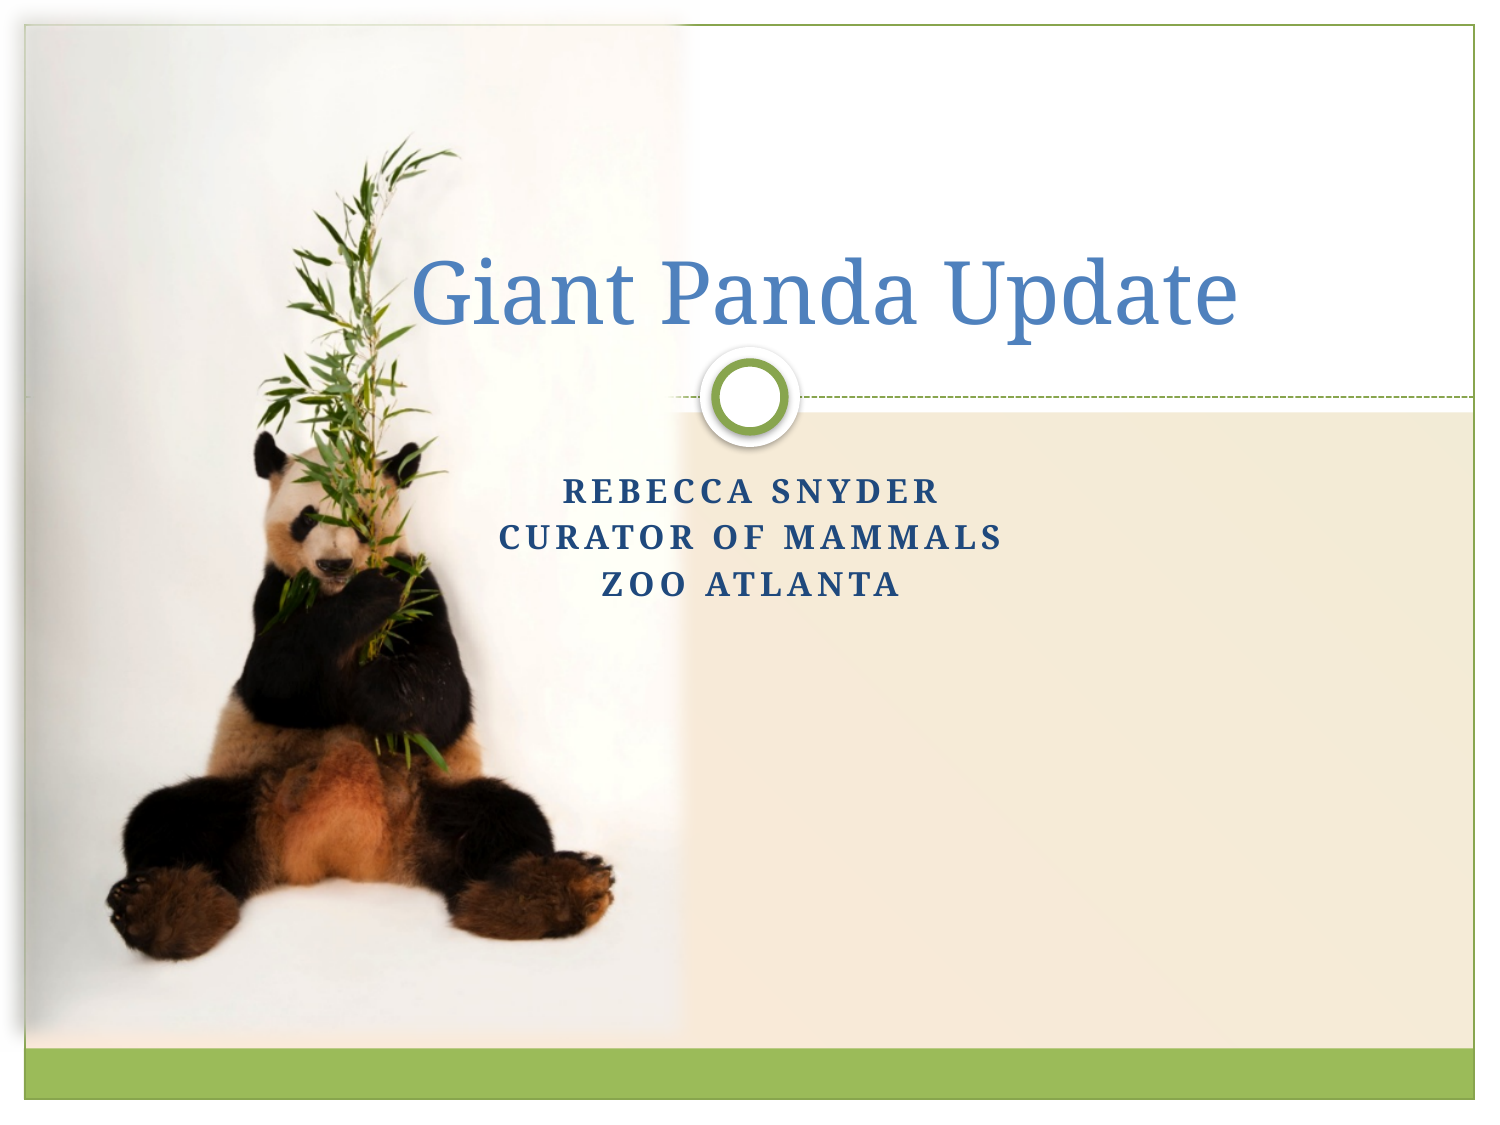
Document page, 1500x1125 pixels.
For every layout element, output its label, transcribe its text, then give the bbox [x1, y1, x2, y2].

subtitle Rebecca Snyder Curator of Mammals Zoo Atlanta [704, 462, 1275, 750]
title Giant Panda Update [704, 62, 1463, 350]
picture [0, 0, 701, 1053]
